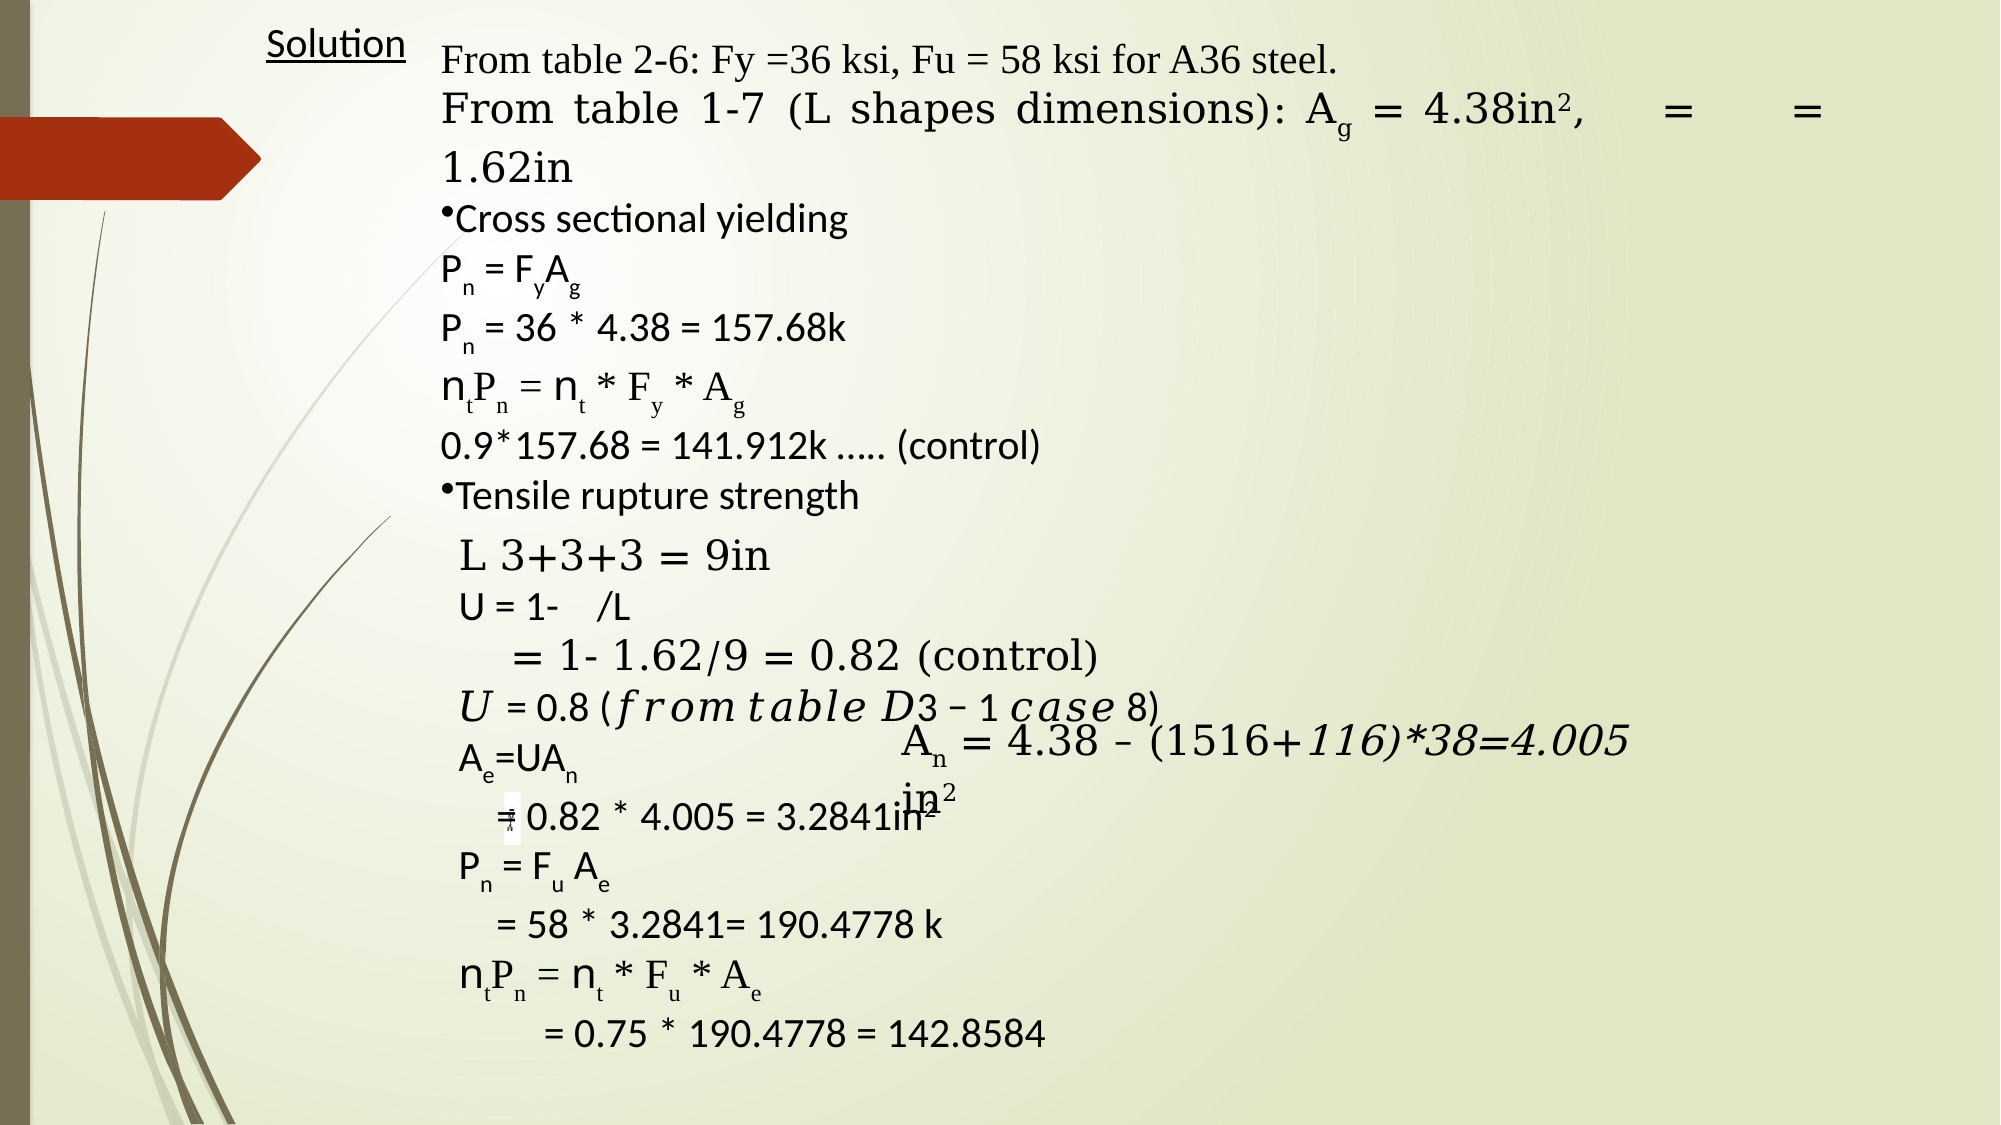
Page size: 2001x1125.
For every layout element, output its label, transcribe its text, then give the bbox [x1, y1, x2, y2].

text_box From table 2-6: Fy =36 ksi, Fu = 58 ksi for A36 steel. From table 1-7 (L shapes dimensions): Ag = 4.38in2, = = 1.62in Cross sectional yielding Pn = FyAg Pn = 36 * 4.38 = 157.68k ntPn = nt * Fy * Ag 0.9*157.68 = 141.912k ….. (control) Tensile rupture strength [425, 24, 1840, 526]
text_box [443, 532, 1958, 1053]
text_box Solution [251, 8, 1284, 124]
